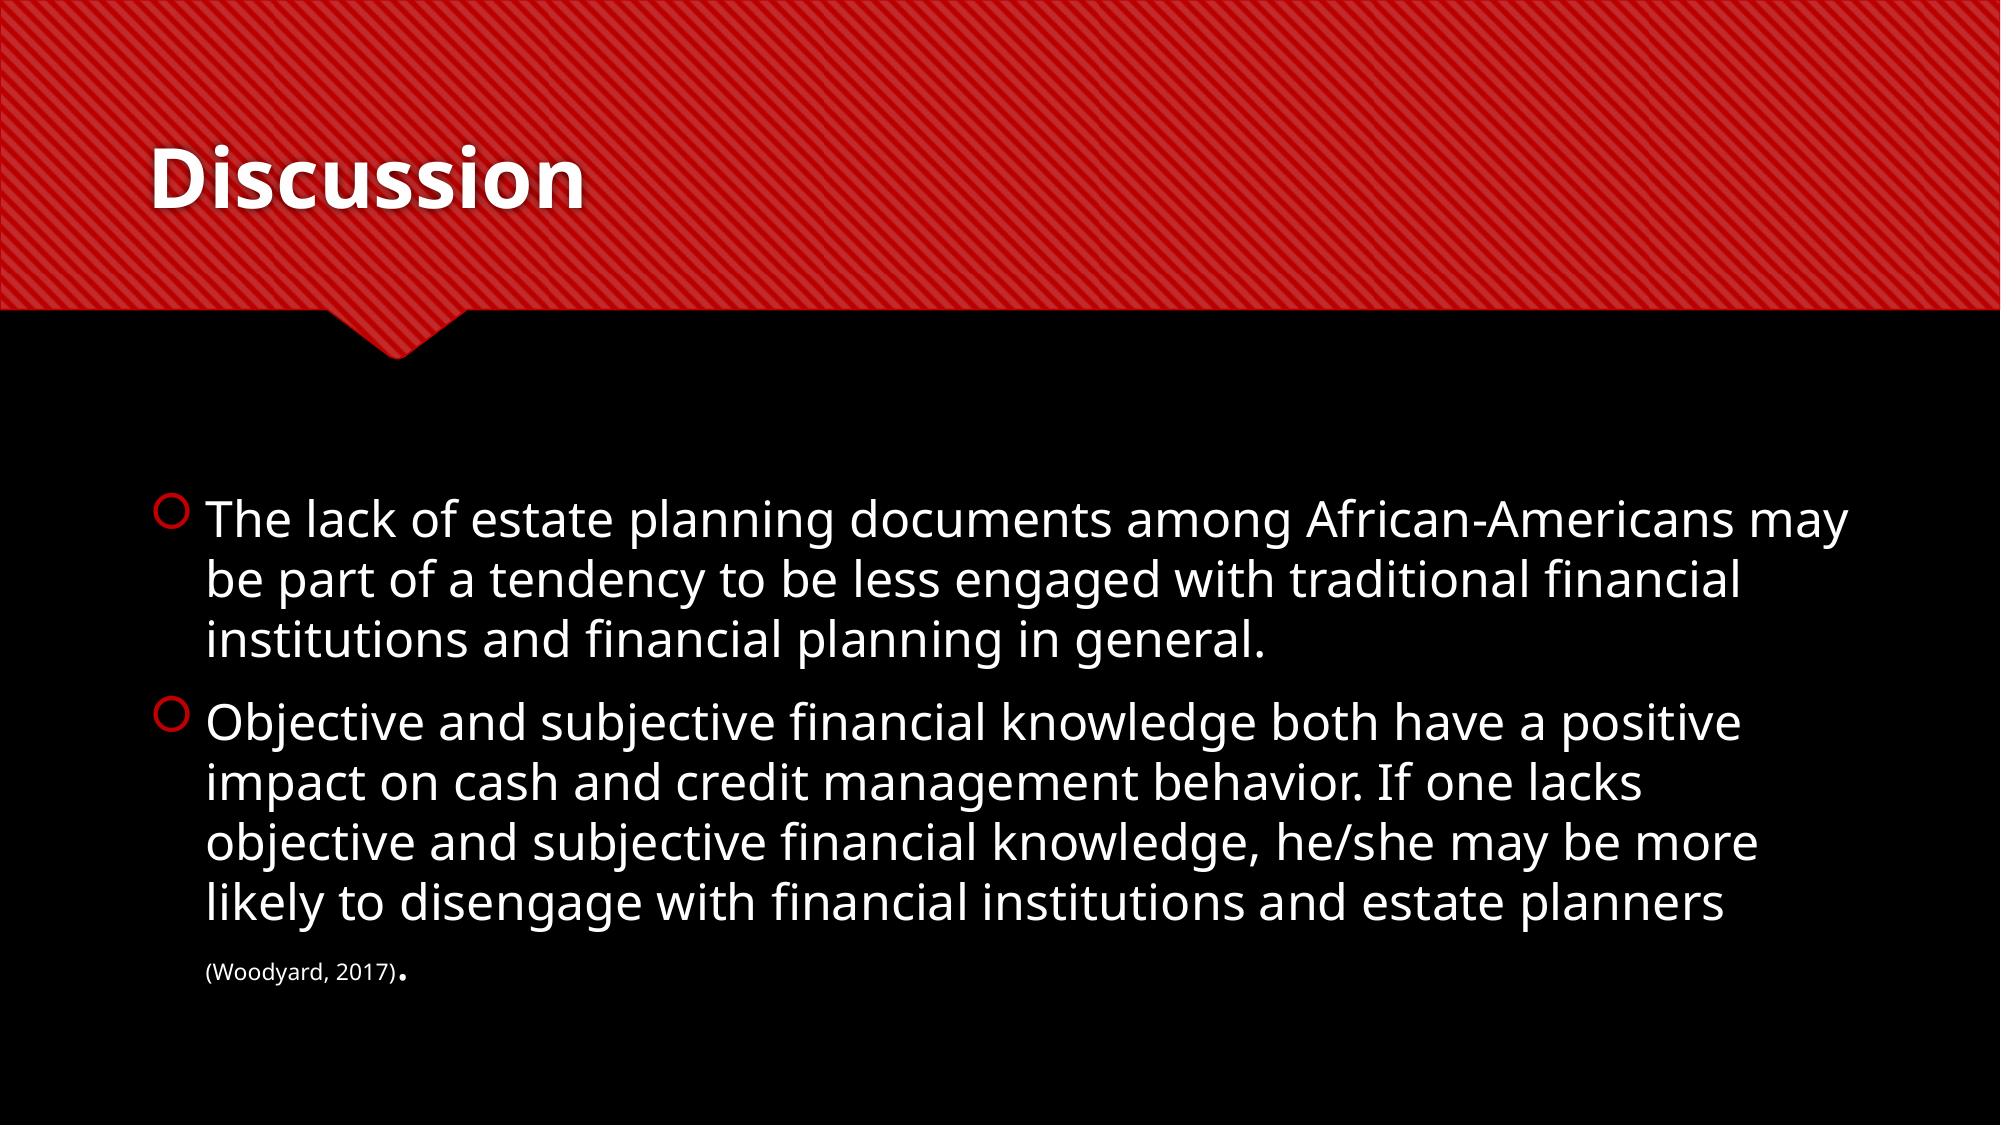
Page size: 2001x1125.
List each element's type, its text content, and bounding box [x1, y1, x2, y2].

title Discussion [132, 73, 1868, 233]
list The lack of estate planning documents among African-Americans may be part of a tendency to be less engaged with traditional financial institutions and financial planning in general. Objective and subjective financial knowledge both have a positive impact on cash and credit management behavior. If one lacks objective and subjective financial knowledge, he/she may be more likely to disengage with financial institutions and estate planners (Woodyard, 2017). [134, 364, 1866, 1114]
